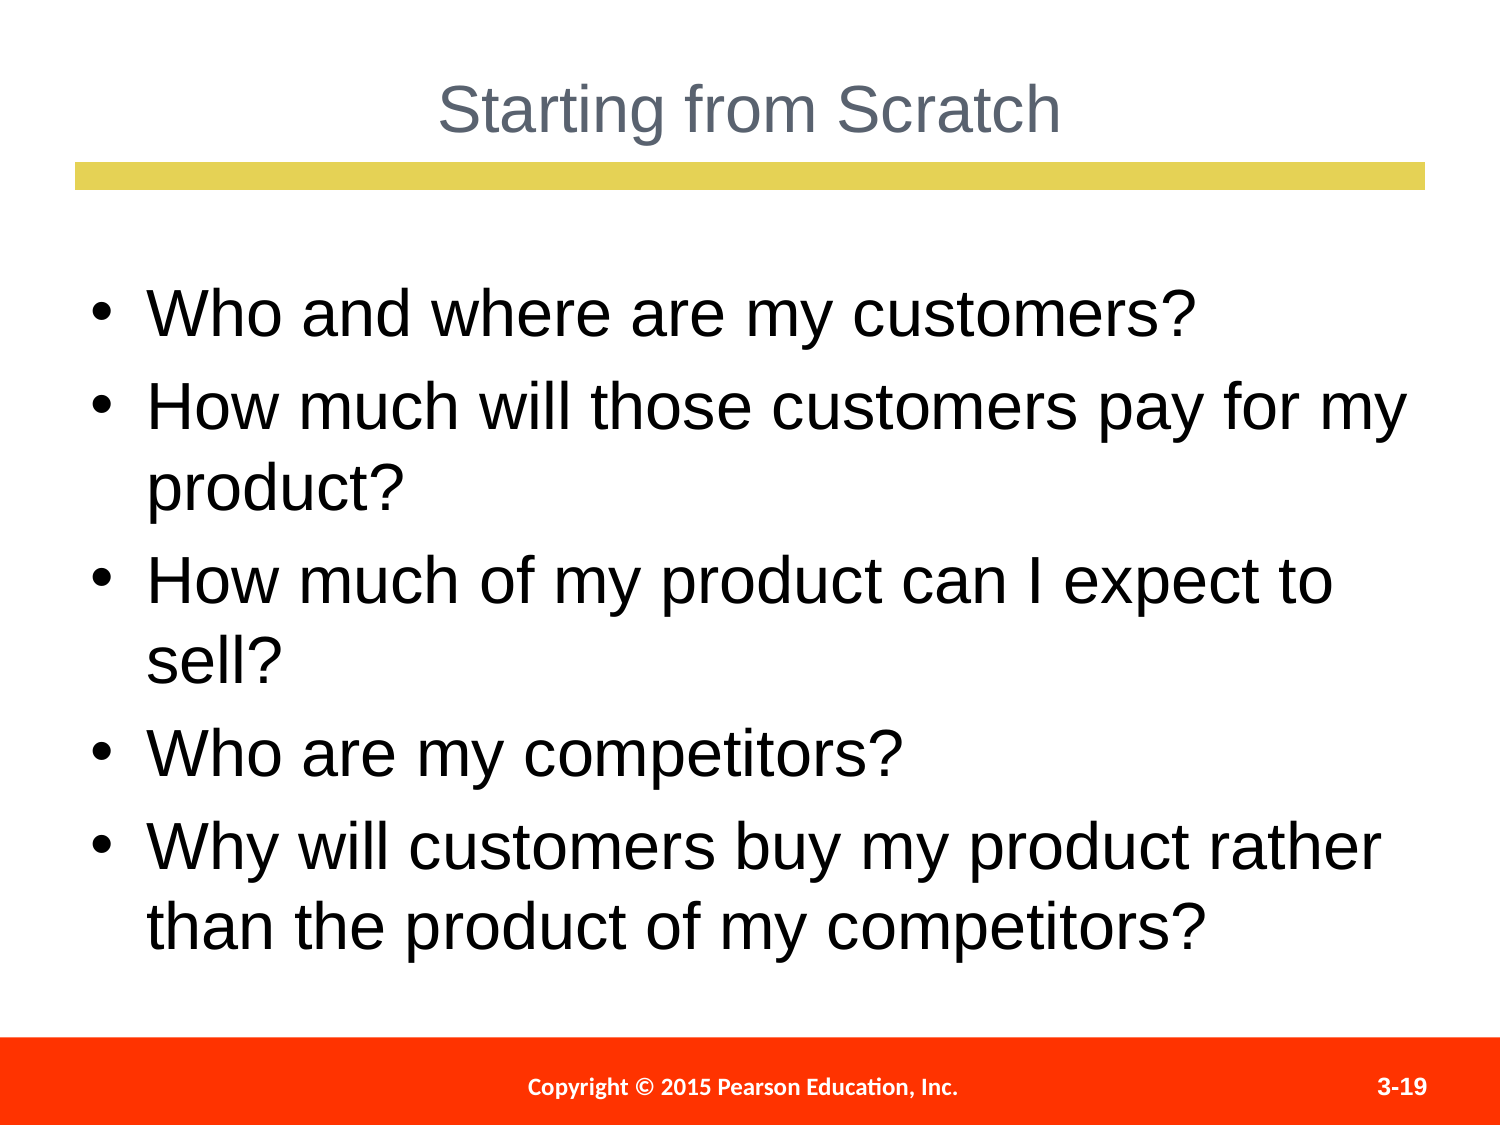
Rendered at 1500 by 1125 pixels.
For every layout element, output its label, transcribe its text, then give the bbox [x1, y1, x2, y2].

title Starting from Scratch [74, 12, 1426, 201]
list Who and where are my customers? How much will those customers pay for my product? How much of my product can I expect to sell? Who are my competitors? Why will customers buy my product rather than the product of my competitors? [74, 262, 1426, 1006]
